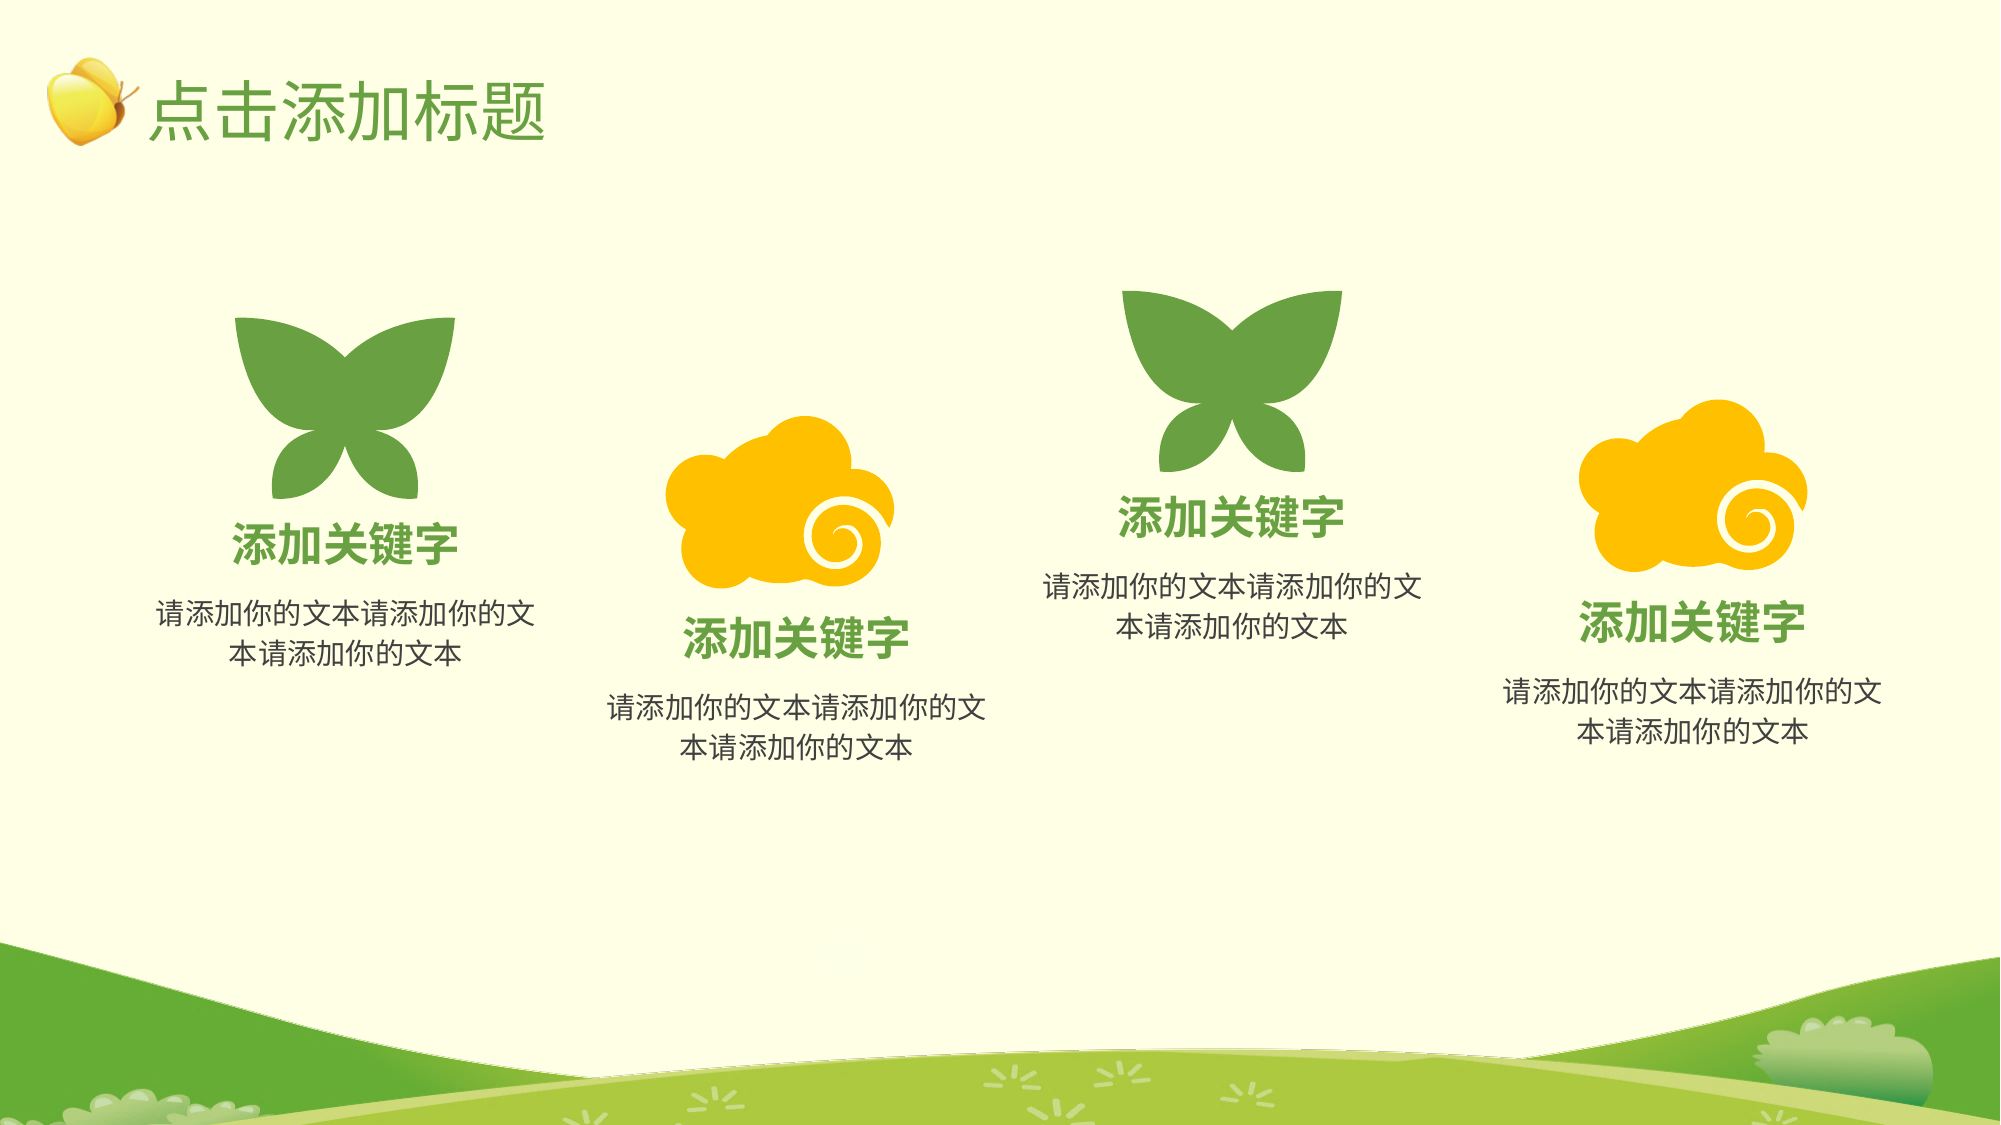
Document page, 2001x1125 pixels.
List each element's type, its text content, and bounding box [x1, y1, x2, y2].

picture [0, 915, 2000, 1125]
text_box 点击添加标题 [156, 62, 563, 158]
text_box 请添加你的文本请添加你的文本请添加你的文本 [583, 677, 1010, 772]
text_box 添加关键字 [202, 508, 490, 579]
text_box 请添加你的文本请添加你的文本请添加你的文本 [132, 582, 559, 678]
text_box [234, 317, 455, 499]
text_box 添加关键字 [1088, 481, 1376, 552]
text_box 添加关键字 [1549, 586, 1837, 657]
picture [30, 46, 156, 159]
text_box [1579, 399, 1808, 573]
text_box [665, 416, 895, 589]
text_box 请添加你的文本请添加你的文本请添加你的文本 [1479, 661, 1906, 756]
text_box 添加关键字 [652, 602, 941, 673]
text_box 请添加你的文本请添加你的文本请添加你的文本 [1019, 556, 1446, 651]
text_box [1122, 290, 1343, 472]
